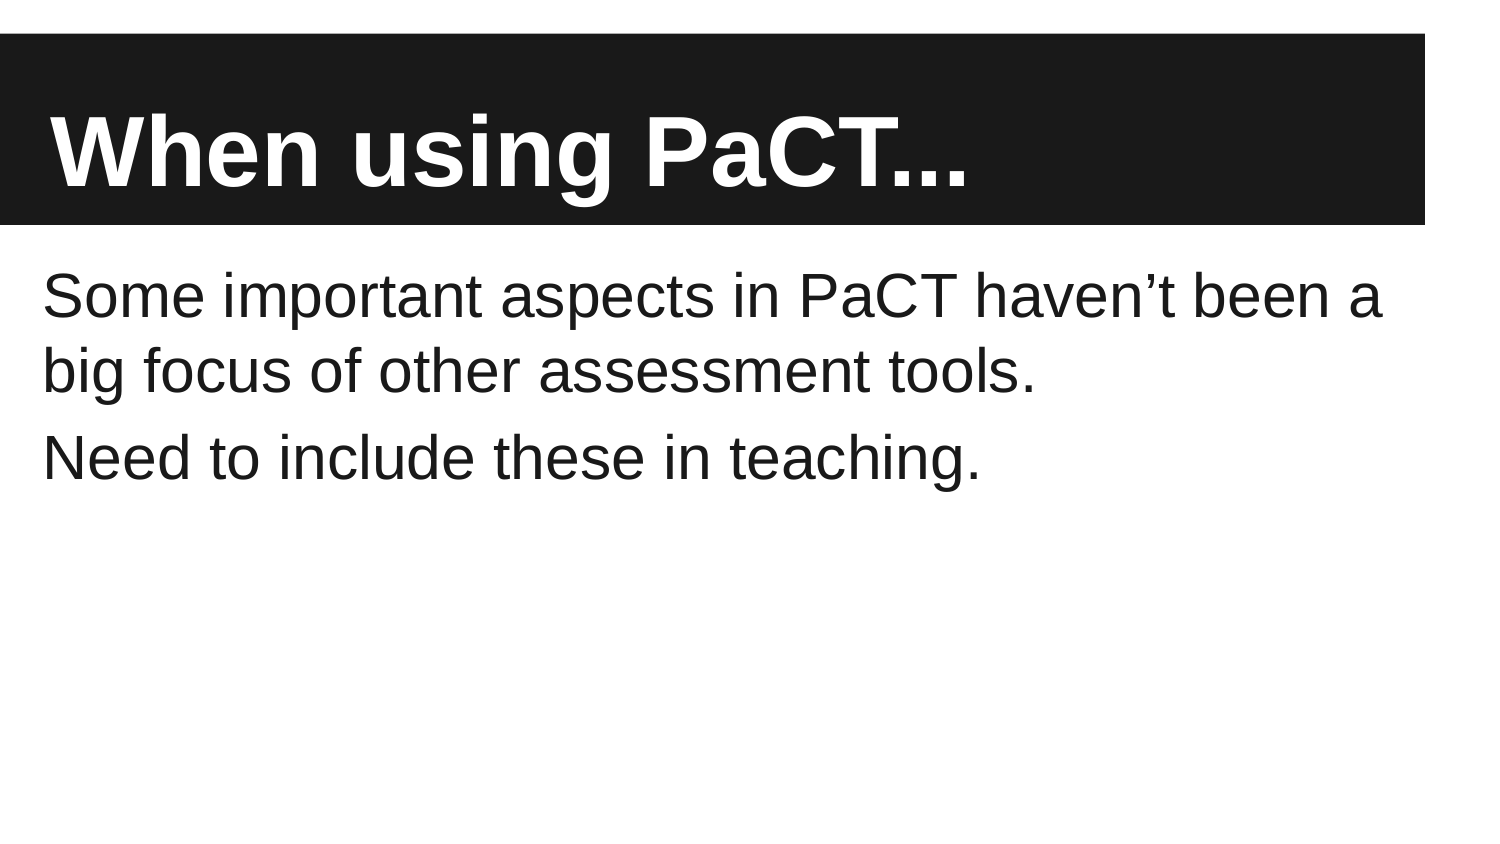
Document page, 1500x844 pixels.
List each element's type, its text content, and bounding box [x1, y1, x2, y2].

title When using PaCT... [35, 33, 1426, 221]
list Some important aspects in PaCT haven’t been a big focus of other assessment tools. Need to include these in teaching. [27, 239, 1472, 808]
